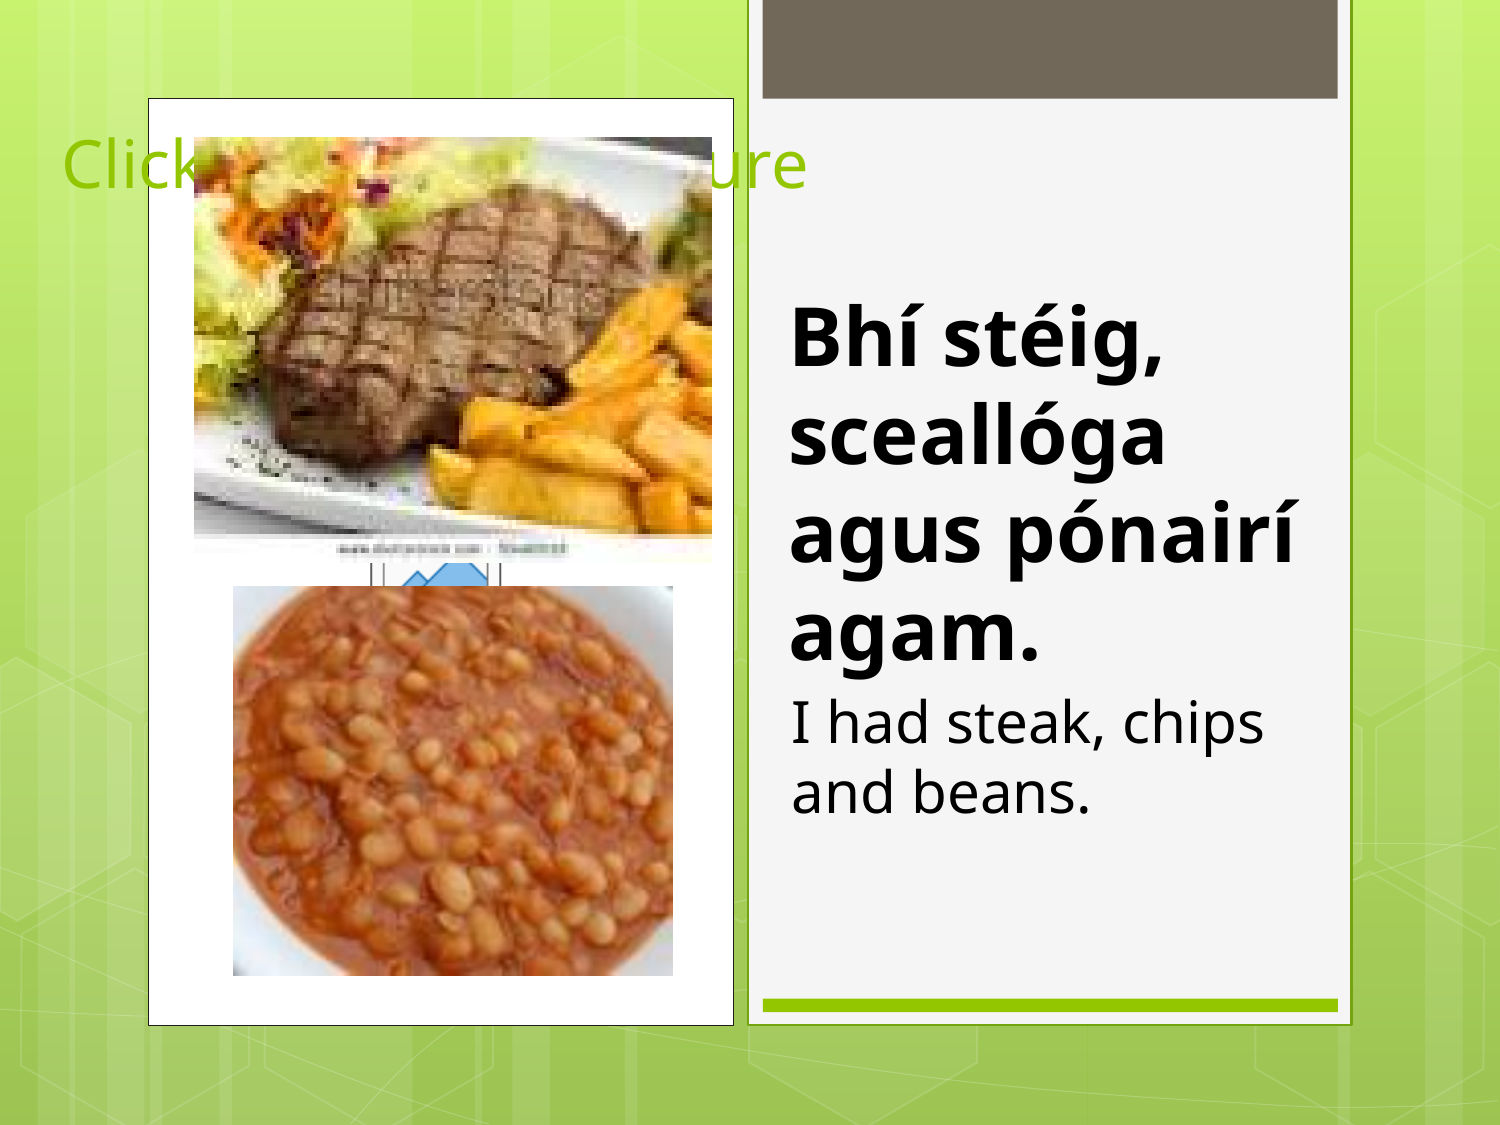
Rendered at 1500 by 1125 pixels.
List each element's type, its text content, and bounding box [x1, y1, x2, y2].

picture [160, 113, 712, 1012]
list I had steak, chips and beans. [776, 678, 1319, 928]
title Bhí stéig, sceallóga agus pónairí agam. [773, 243, 1316, 685]
